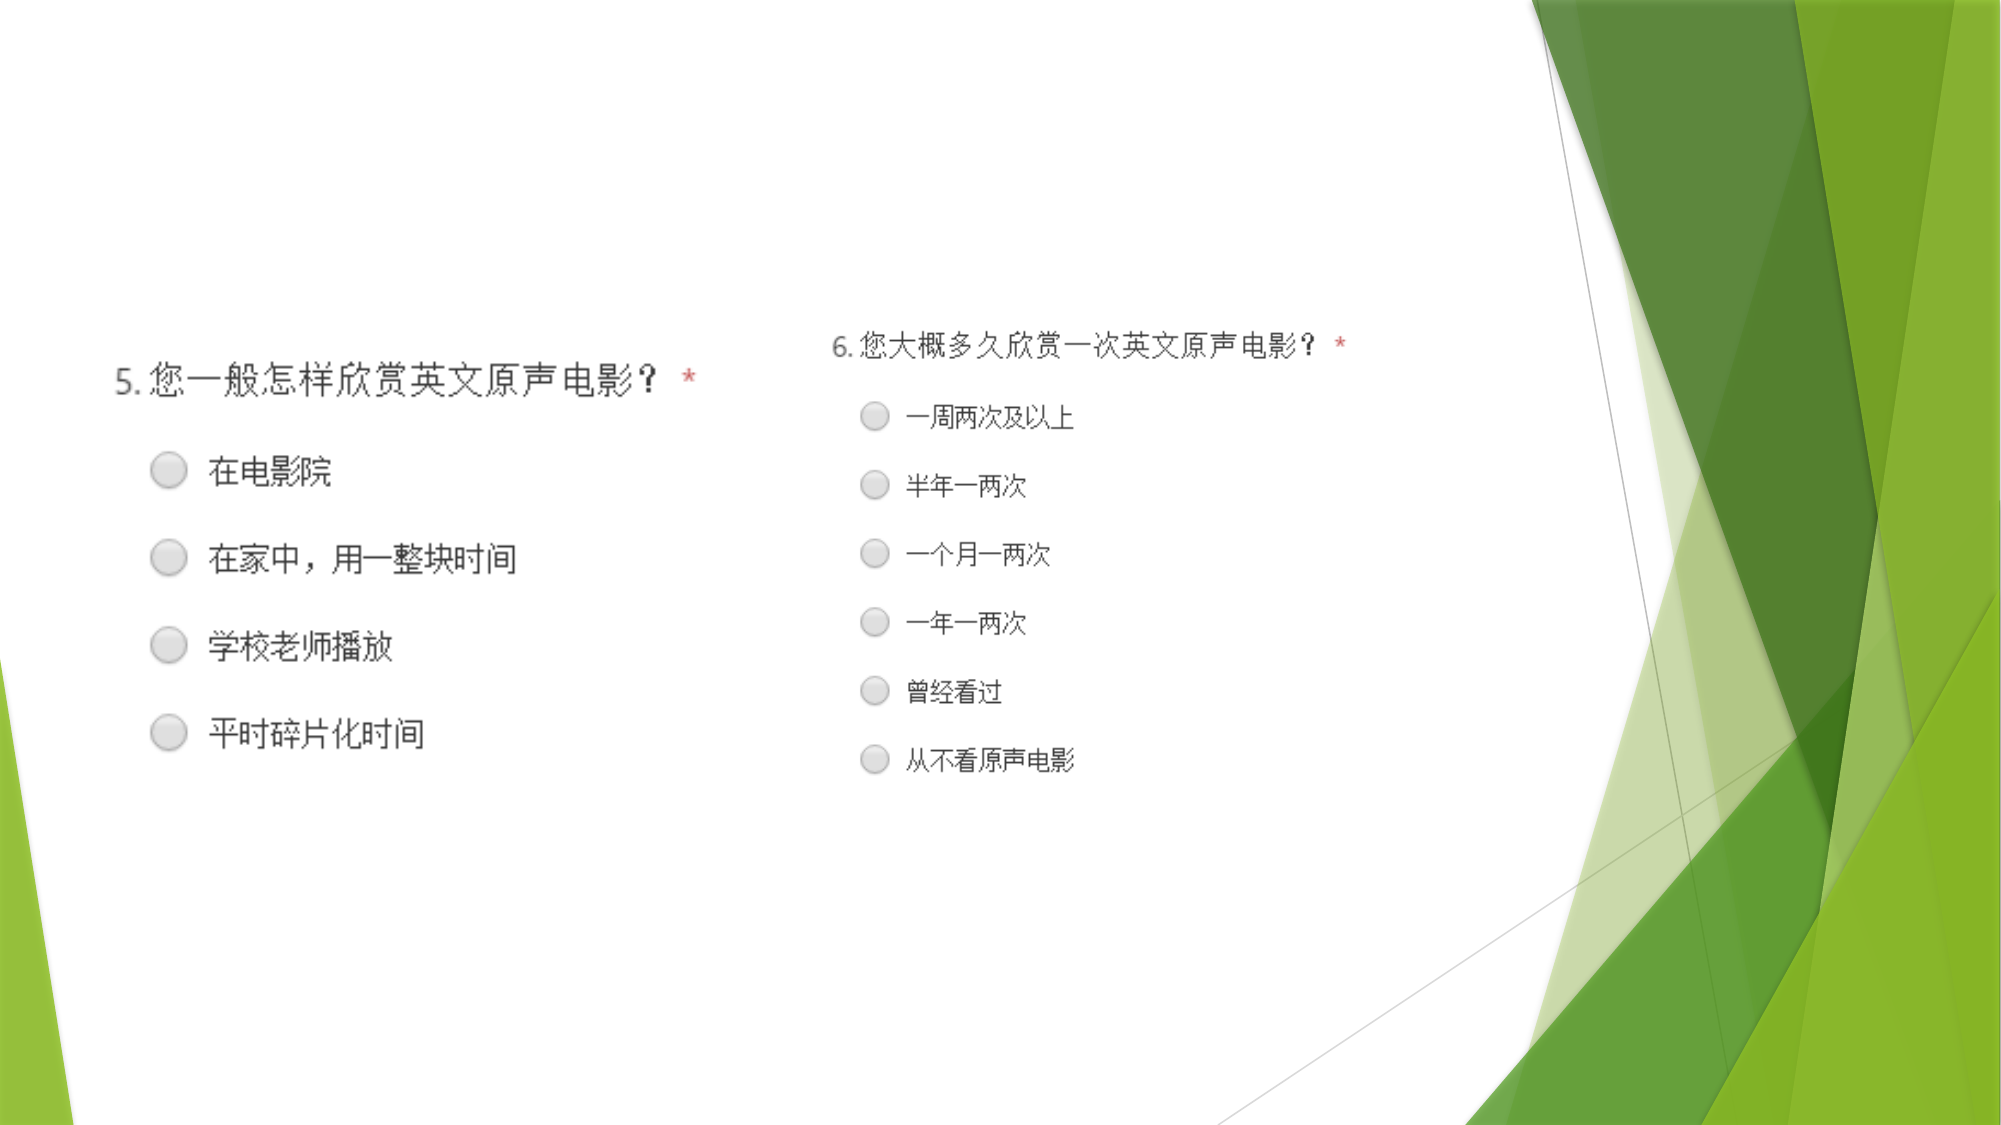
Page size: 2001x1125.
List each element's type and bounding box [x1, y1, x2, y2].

text_box [0, 0, 2000, 74]
picture [73, 298, 1522, 825]
